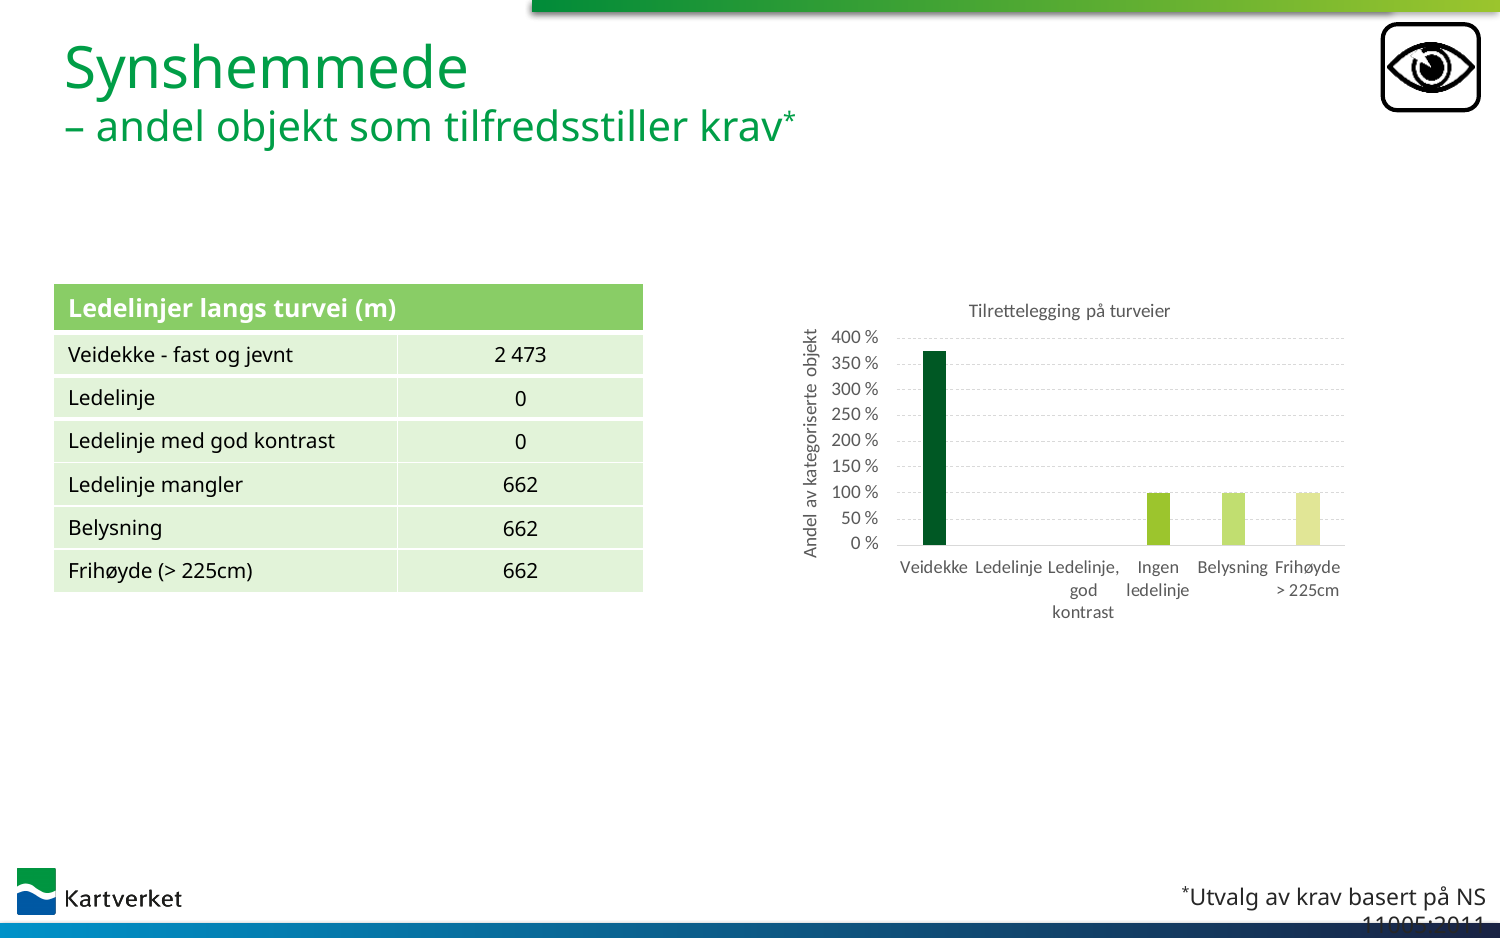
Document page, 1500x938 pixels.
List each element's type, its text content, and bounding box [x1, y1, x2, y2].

table_header Ledelinjer langs turvei (m) [54, 284, 643, 330]
picture [791, 291, 1348, 630]
table_cell 0 [398, 421, 643, 462]
table_cell 2 473 [398, 335, 643, 374]
table_cell Ledelinje mangler [54, 463, 397, 505]
table_cell Ledelinje med god kontrast [54, 421, 397, 462]
table_cell Frihøyde (> 225cm) [54, 550, 397, 592]
text_box *Utvalg av krav basert på NS 11005:2011 [1068, 873, 1500, 938]
table_cell 0 [398, 378, 643, 417]
table_cell Veidekke - fast og jevnt [54, 335, 397, 374]
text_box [1382, 24, 1480, 111]
table_cell 662 [398, 463, 643, 505]
table_cell Ledelinje [54, 378, 397, 417]
text_box Synshemmede – andel objekt som tilfredsstiller krav* [49, 24, 1431, 158]
table_cell 662 [398, 507, 643, 548]
table_cell 662 [398, 550, 643, 592]
table_cell Belysning [54, 507, 397, 548]
